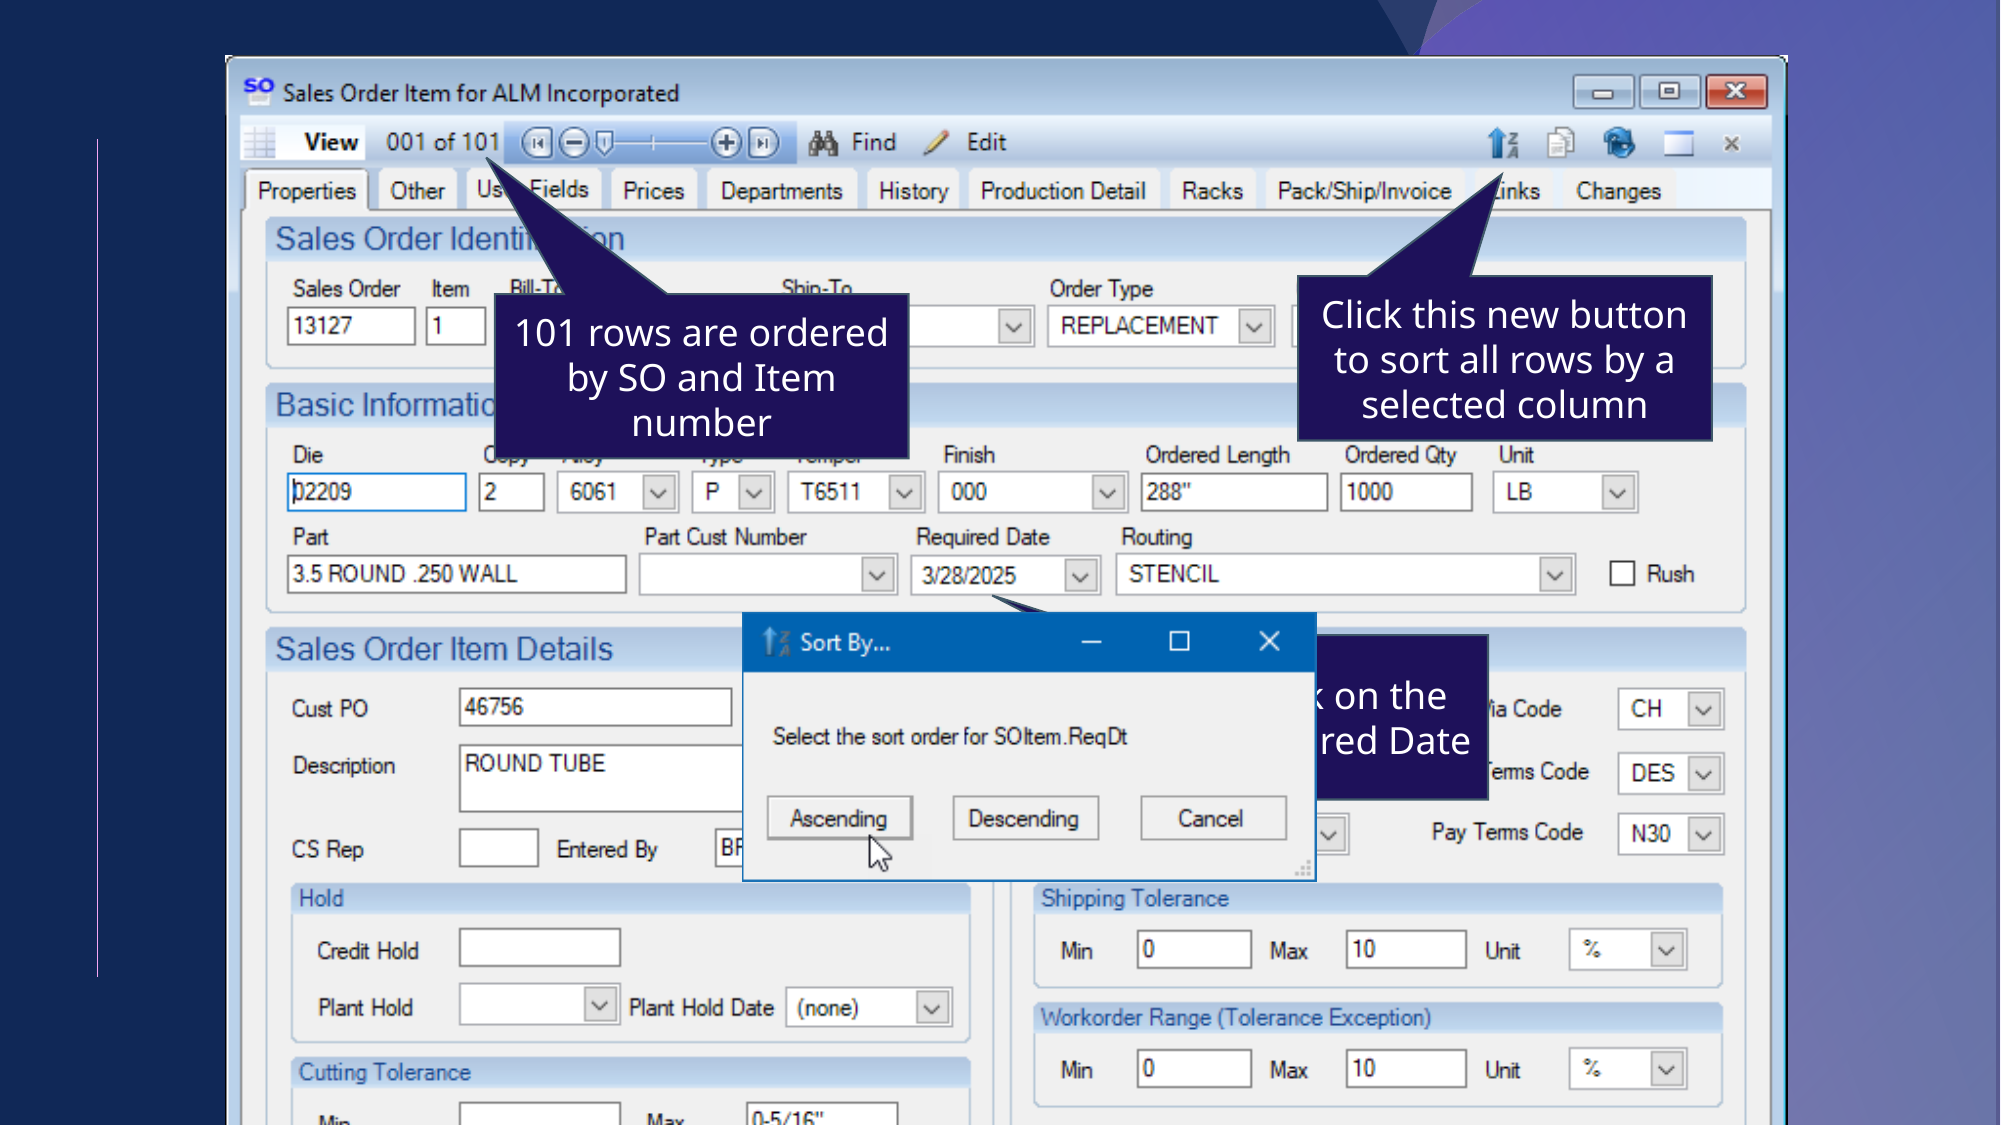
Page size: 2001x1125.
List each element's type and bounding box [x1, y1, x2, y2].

picture [224, 55, 1788, 1125]
